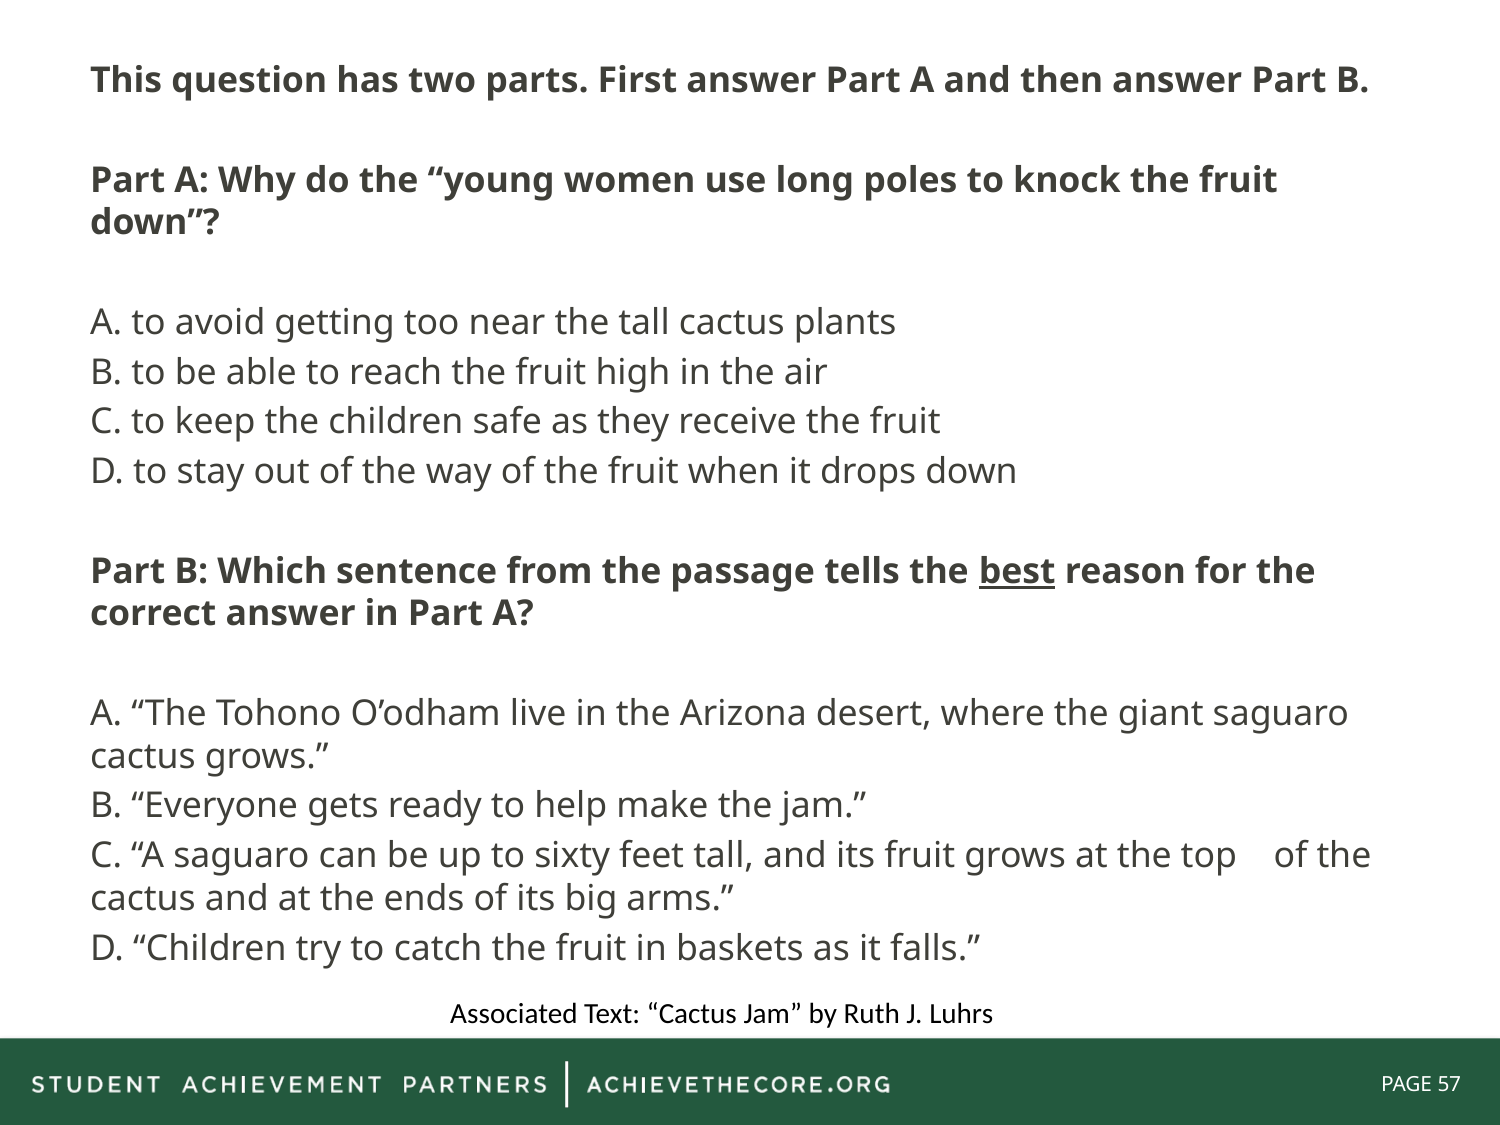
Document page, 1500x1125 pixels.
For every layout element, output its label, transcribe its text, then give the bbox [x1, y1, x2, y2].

list This question has two parts. First answer Part A and then answer Part B. Part A: Why do the “young women use long poles to knock the fruit down”? A. to avoid getting too near the tall cactus plants B. to be able to reach the fruit high in the air C. to keep the children safe as they receive the fruit D. to stay out of the way of the fruit when it drops down Part B: Which sentence from the passage tells the best reason for the correct answer in Part A? A. “The Tohono O’odham live in the Arizona desert, where the giant saguaro cactus grows.” B. “Everyone gets ready to help make the jam.” C. “A saguaro can be up to sixty feet tall, and its fruit grows at the top of the cactus and at the ends of its big arms.” D. “Children try to catch the fruit in baskets as it falls.” [75, 49, 1425, 988]
text_box Associated Text: “Cactus Jam” by Ruth J. Luhrs [74, 987, 1369, 1038]
